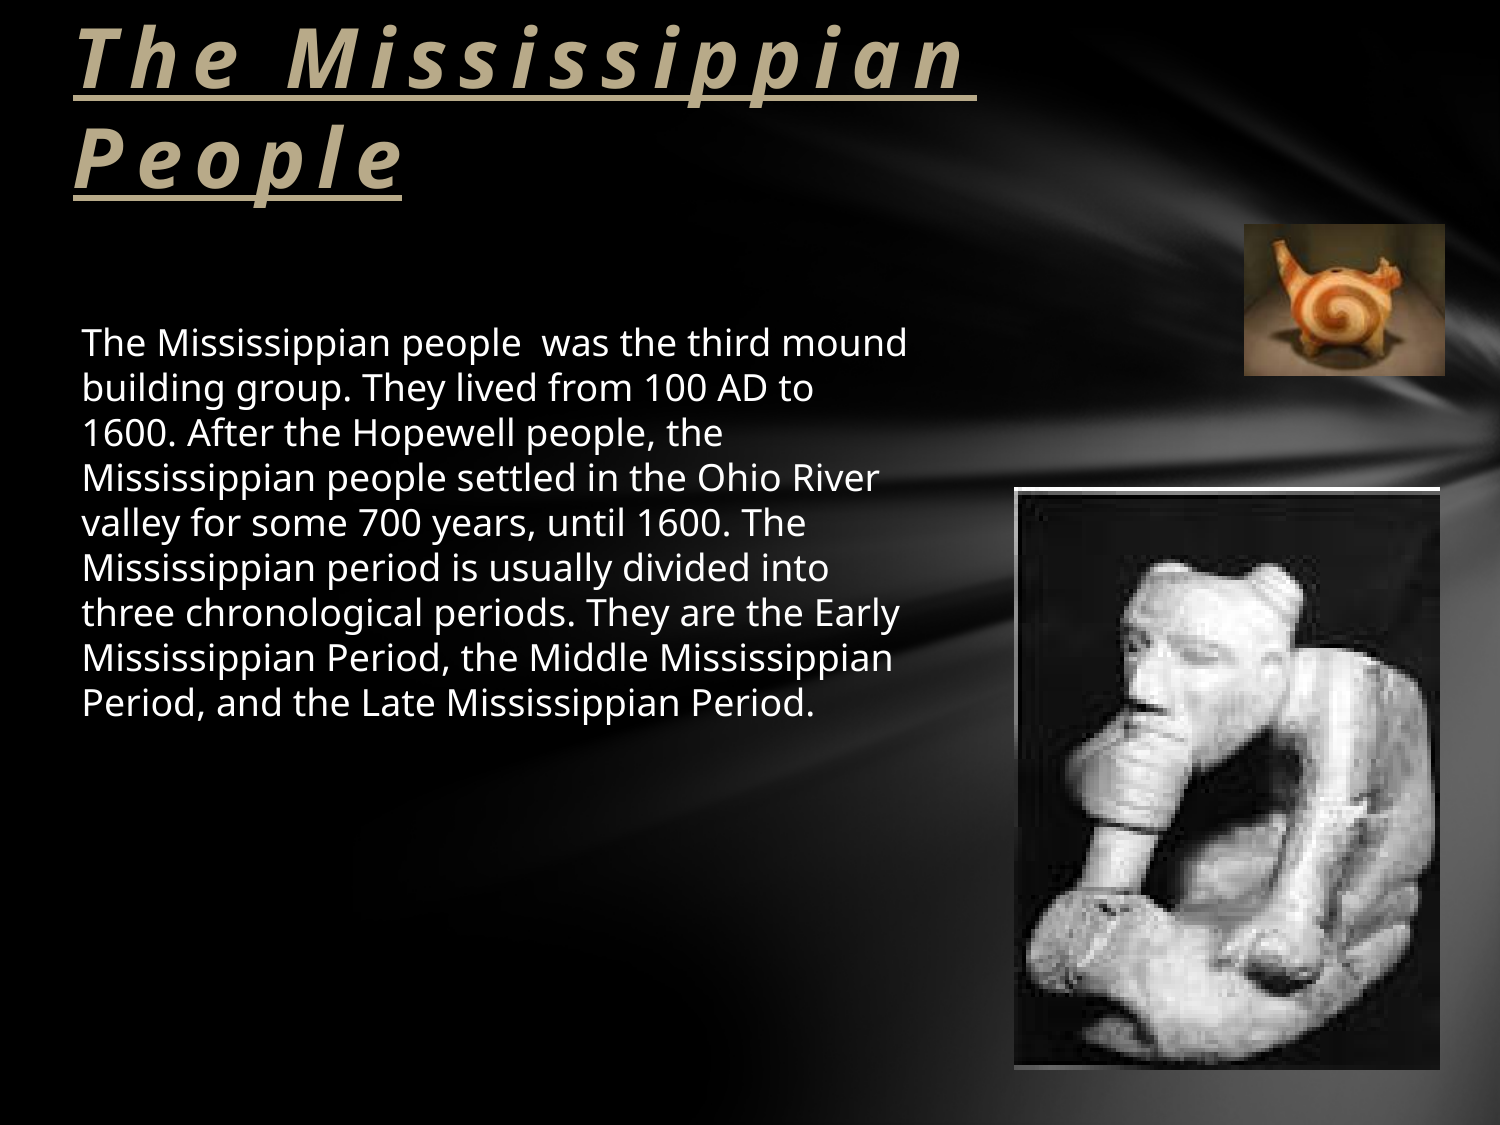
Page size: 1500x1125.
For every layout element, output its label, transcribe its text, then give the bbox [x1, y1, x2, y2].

text_box The Mississippian people was the third mound building group. They lived from 100 AD to 1600. After the Hopewell people, the Mississippian people settled in the Ohio River valley for some 700 years, until 1600. The Mississippian period is usually divided into three chronological periods. They are the Early Mississippian Period, the Middle Mississippian Period, and the Late Mississippian Period. [66, 311, 930, 732]
picture [1244, 224, 1445, 376]
title The Mississippian People [57, 37, 1318, 213]
picture [1013, 487, 1440, 1070]
